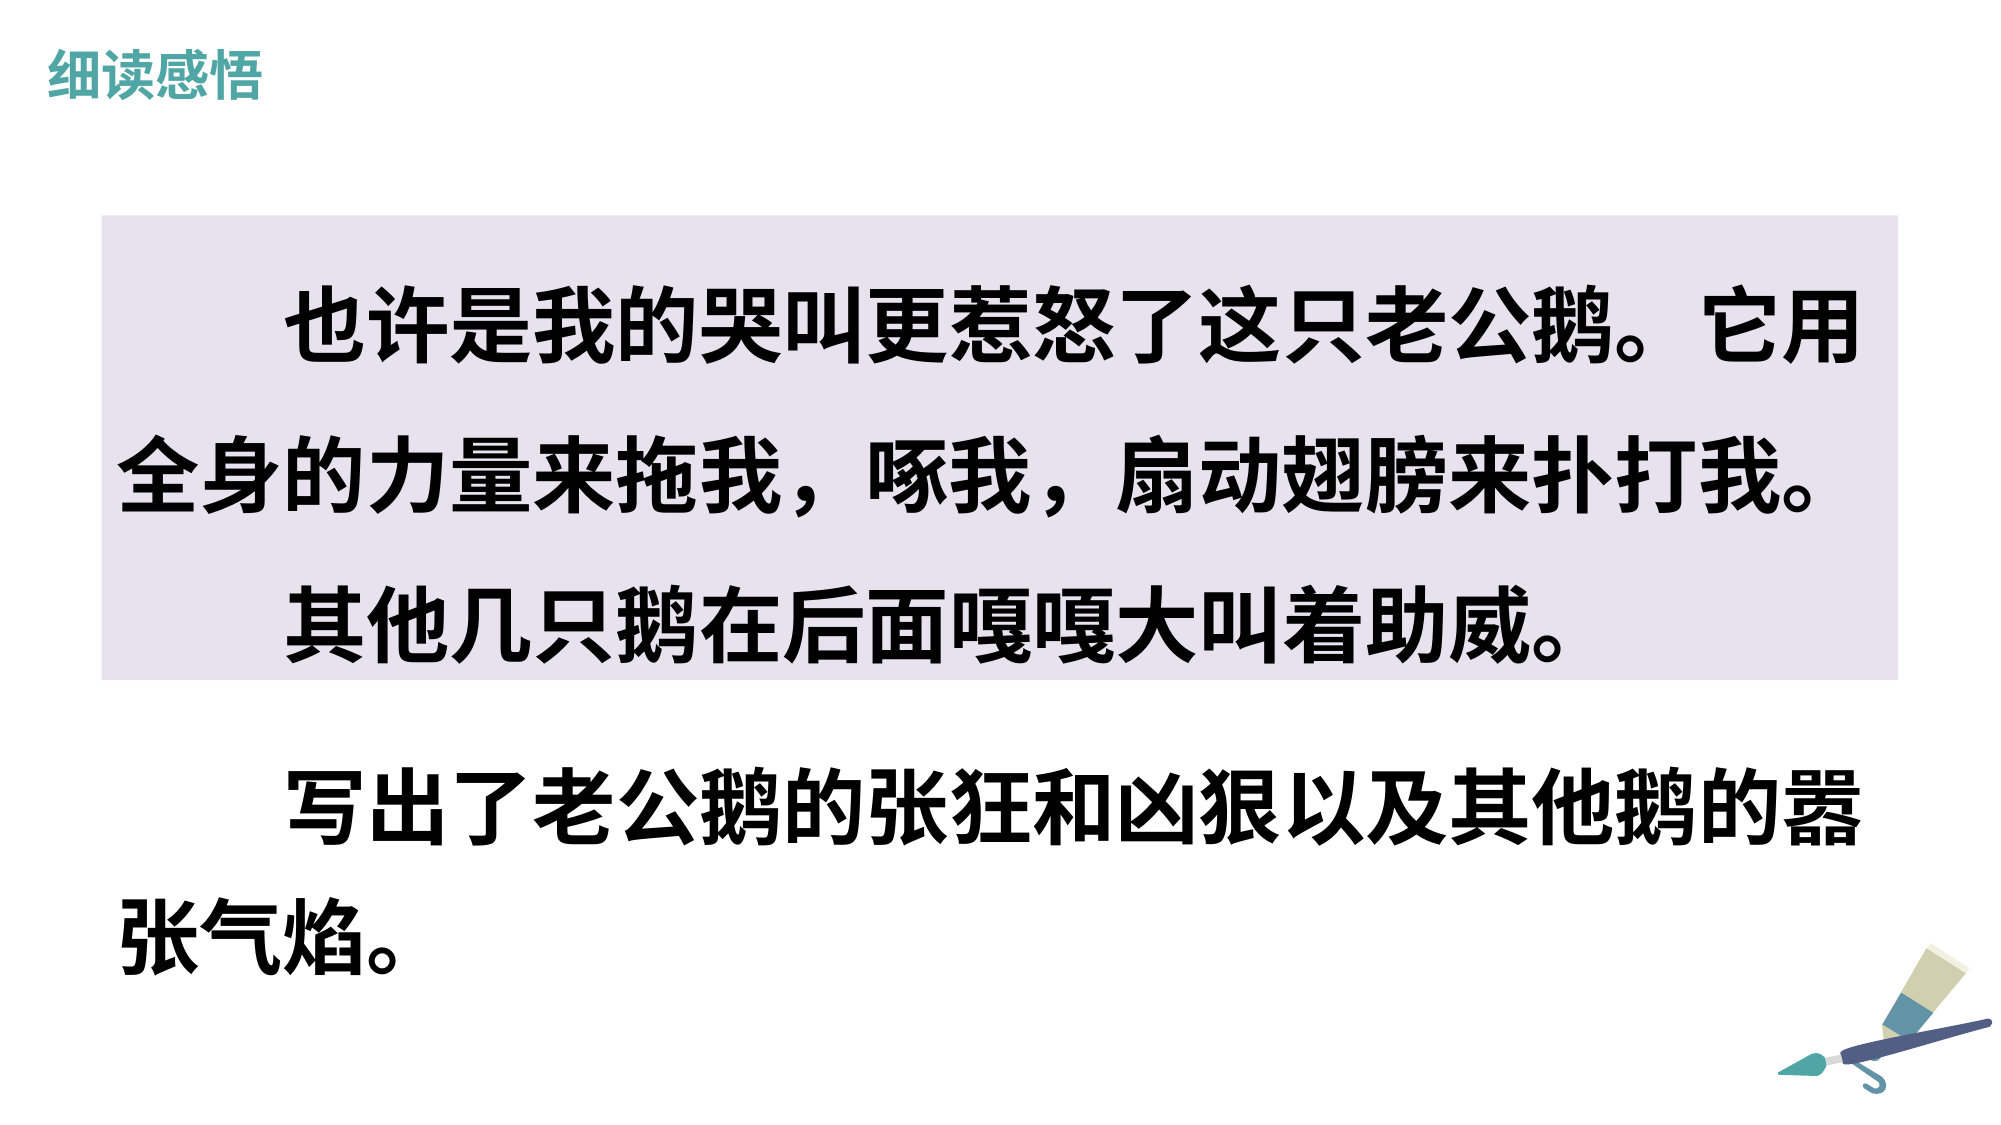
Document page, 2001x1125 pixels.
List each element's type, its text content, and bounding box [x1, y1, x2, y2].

text_box 细读感悟 [32, 33, 347, 114]
text_box 写出了老公鹅的张狂和凶狠以及其他鹅的嚣张气焰。 [101, 718, 1898, 993]
text_box 也许是我的哭叫更惹怒了这只老公鹅。它用全身的力量来拖我，啄我，扇动翅膀来扑打我。 其他几只鹅在后面嘎嘎大叫着助威。 [101, 215, 1899, 681]
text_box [1811, 945, 1974, 1125]
